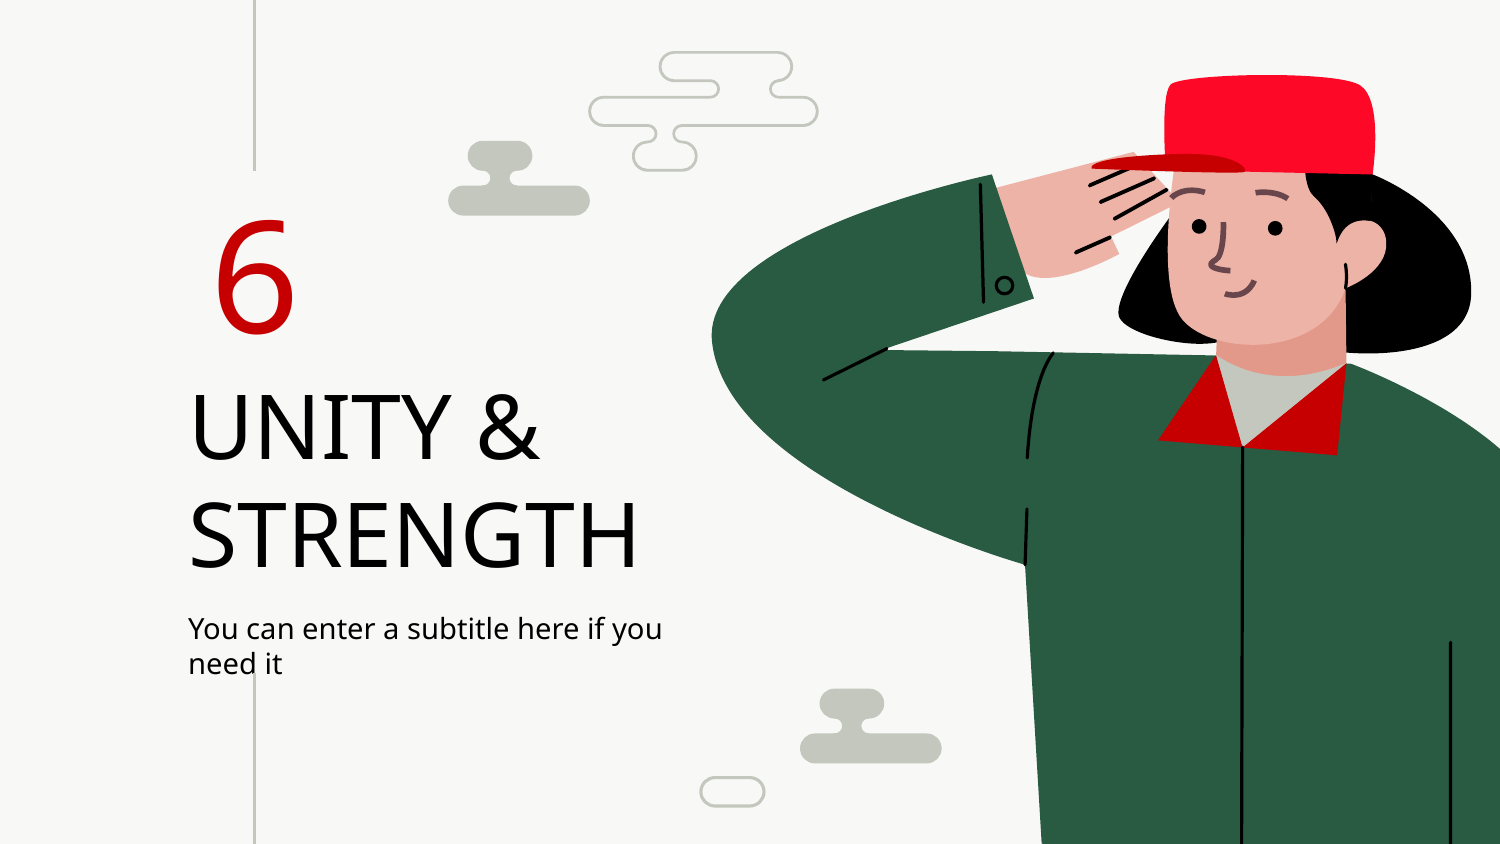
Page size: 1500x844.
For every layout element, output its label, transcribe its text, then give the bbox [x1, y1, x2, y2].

title 6 [173, 170, 337, 372]
text_box [658, 51, 794, 83]
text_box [448, 141, 590, 216]
subtitle You can enter a subtitle here if you need it [173, 595, 695, 663]
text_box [700, 74, 1500, 844]
text_box [588, 95, 695, 172]
title UNITY & STRENGTH [173, 371, 695, 585]
